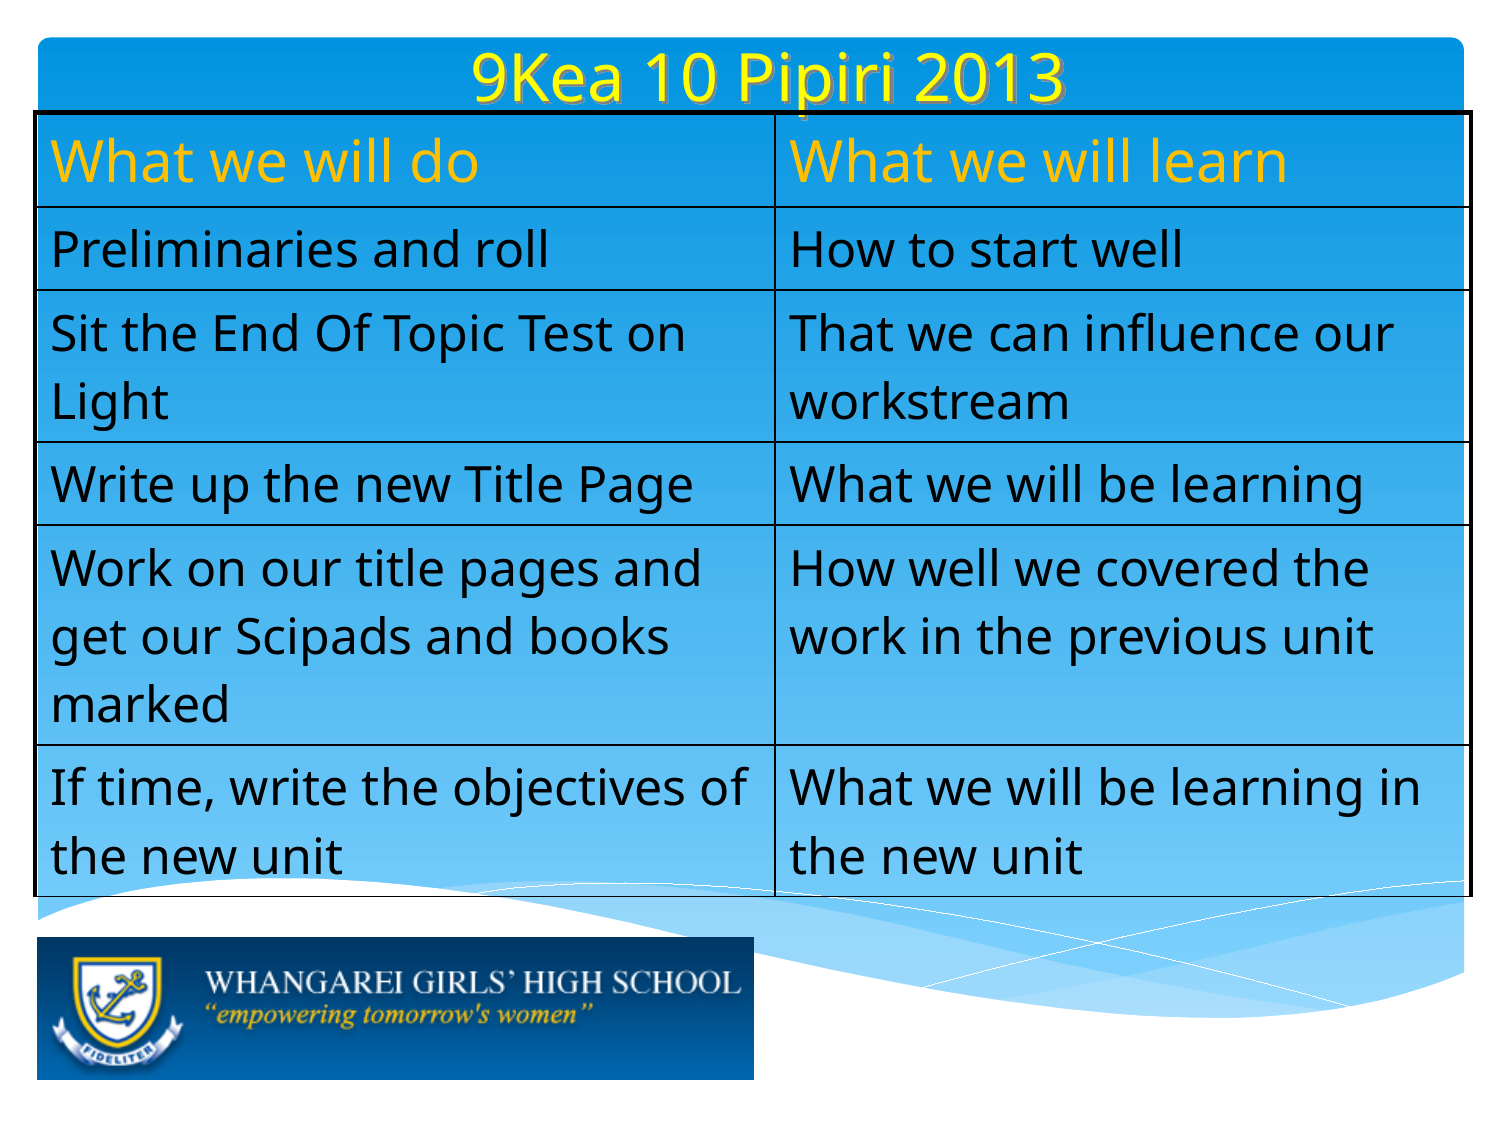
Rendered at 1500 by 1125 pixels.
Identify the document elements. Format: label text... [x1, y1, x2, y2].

table_cell If time, write the objectives of the new unit [37, 746, 774, 896]
table_cell That we can influence our workstream [776, 291, 1469, 441]
table_cell How to start well [776, 208, 1469, 289]
table_cell What we will be learning in the new unit [776, 746, 1469, 896]
table_header What we will do [37, 115, 774, 206]
table_cell What we will be learning [776, 443, 1469, 524]
table_cell Sit the End Of Topic Test on Light [37, 291, 774, 441]
text_box 9Kea 10 Pipiri 2013 [162, 24, 1375, 110]
table_cell Preliminaries and roll [37, 208, 774, 289]
table_cell Write up the new Title Page [37, 443, 774, 524]
picture [37, 937, 754, 1080]
table_cell How well we covered the work in the previous unit [776, 526, 1469, 744]
table_header What we will learn [776, 115, 1469, 206]
table_cell Work on our title pages and get our Scipads and books marked [37, 526, 774, 744]
